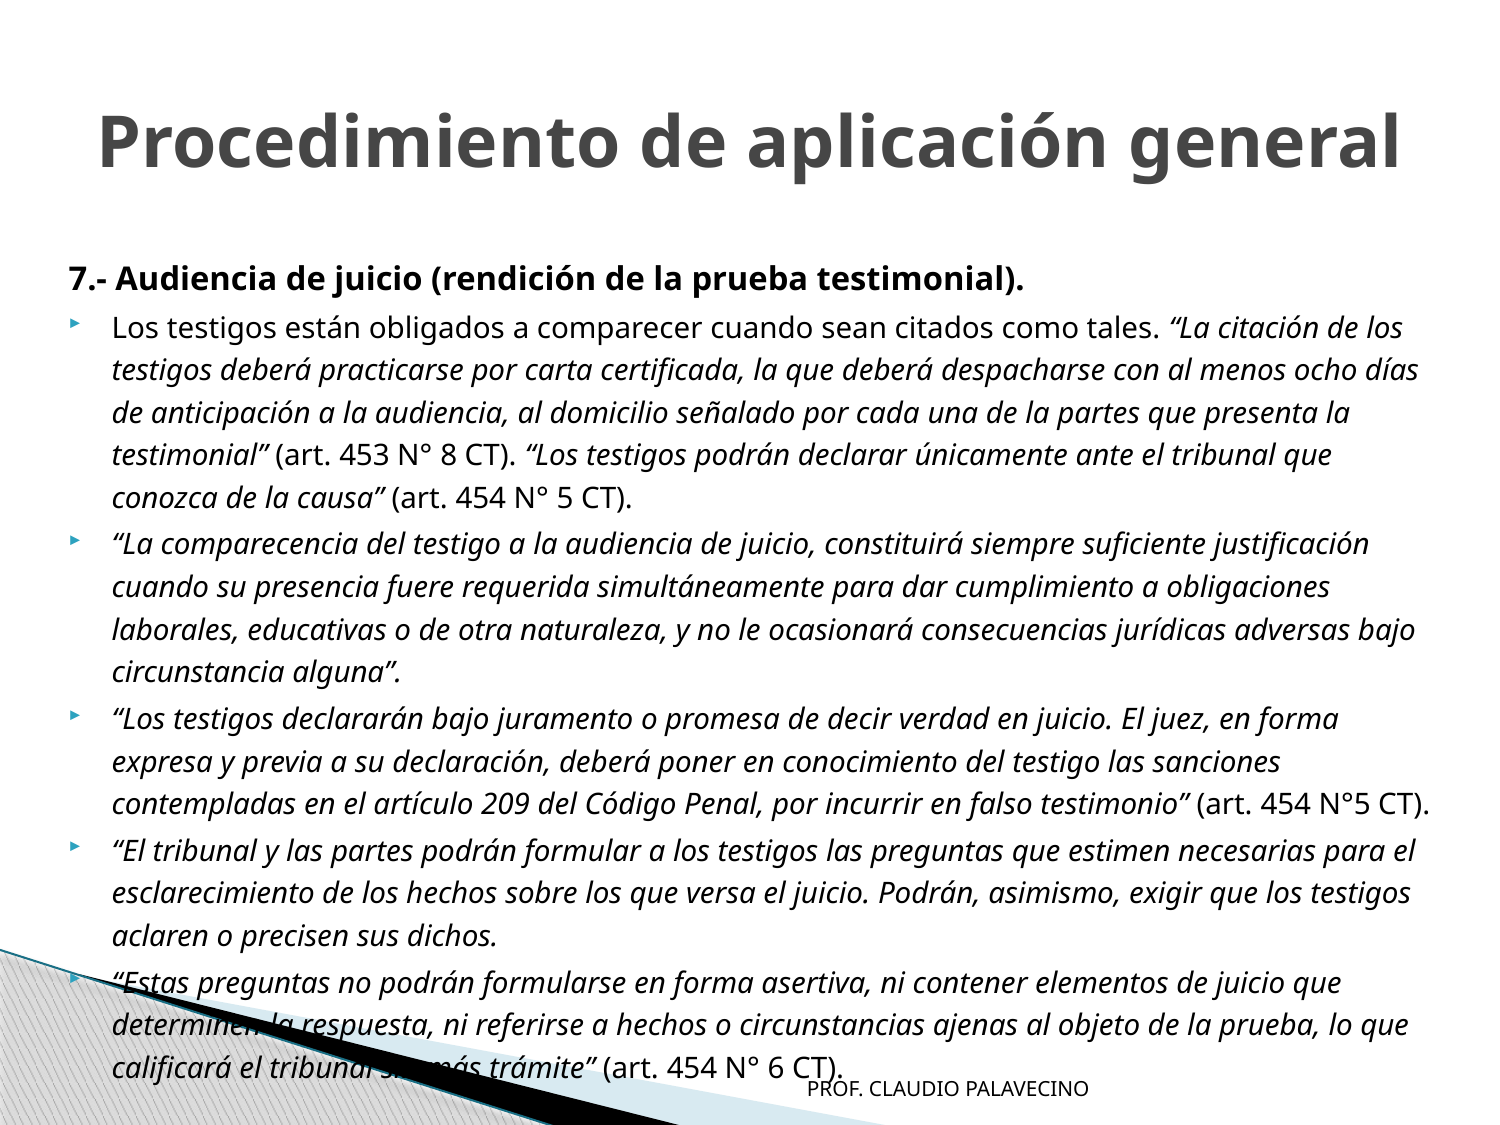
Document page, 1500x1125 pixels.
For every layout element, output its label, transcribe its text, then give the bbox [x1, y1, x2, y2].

list 7.- Audiencia de juicio (rendición de la prueba testimonial). Los testigos están obligados a comparecer cuando sean citados como tales. “La citación de los testigos deberá practicarse por carta certificada, la que deberá despacharse con al menos ocho días de anticipación a la audiencia, al domicilio señalado por cada una de la partes que presenta la testimonial” (art. 453 N° 8 CT). “Los testigos podrán declarar únicamente ante el tribunal que conozca de la causa” (art. 454 N° 5 CT). “La comparecencia del testigo a la audiencia de juicio, constituirá siempre suficiente justificación cuando su presencia fuere requerida simultáneamente para dar cumplimiento a obligaciones laborales, educativas o de otra naturaleza, y no le ocasionará consecuencias jurídicas adversas bajo circunstancia alguna”. “Los testigos declararán bajo juramento o promesa de decir verdad en juicio. El juez, en forma expresa y previa a su declaración, deberá poner en conocimiento del testigo las sanciones contempladas en el artículo 209 del Código Penal, por incurrir en falso testimonio” (art. 454 N°5 CT). “El tribunal y las partes podrán formular a los testigos las preguntas que estimen necesarias para el esclarecimiento de los hechos sobre los que versa el juicio. Podrán, asimismo, exigir que los testigos aclaren o precisen sus dichos. “Estas preguntas no podrán formularse en forma asertiva, ni contener elementos de juicio que determinen la respuesta, ni referirse a hechos o circunstancias ajenas al objeto de la prueba, lo que calificará el tribunal sin más trámite” (art. 454 N° 6 CT). [35, 243, 1461, 1125]
title Procedimiento de aplicación general [75, 45, 1425, 233]
footer PROF. CLAUDIO PALAVECINO [718, 1051, 1105, 1112]
